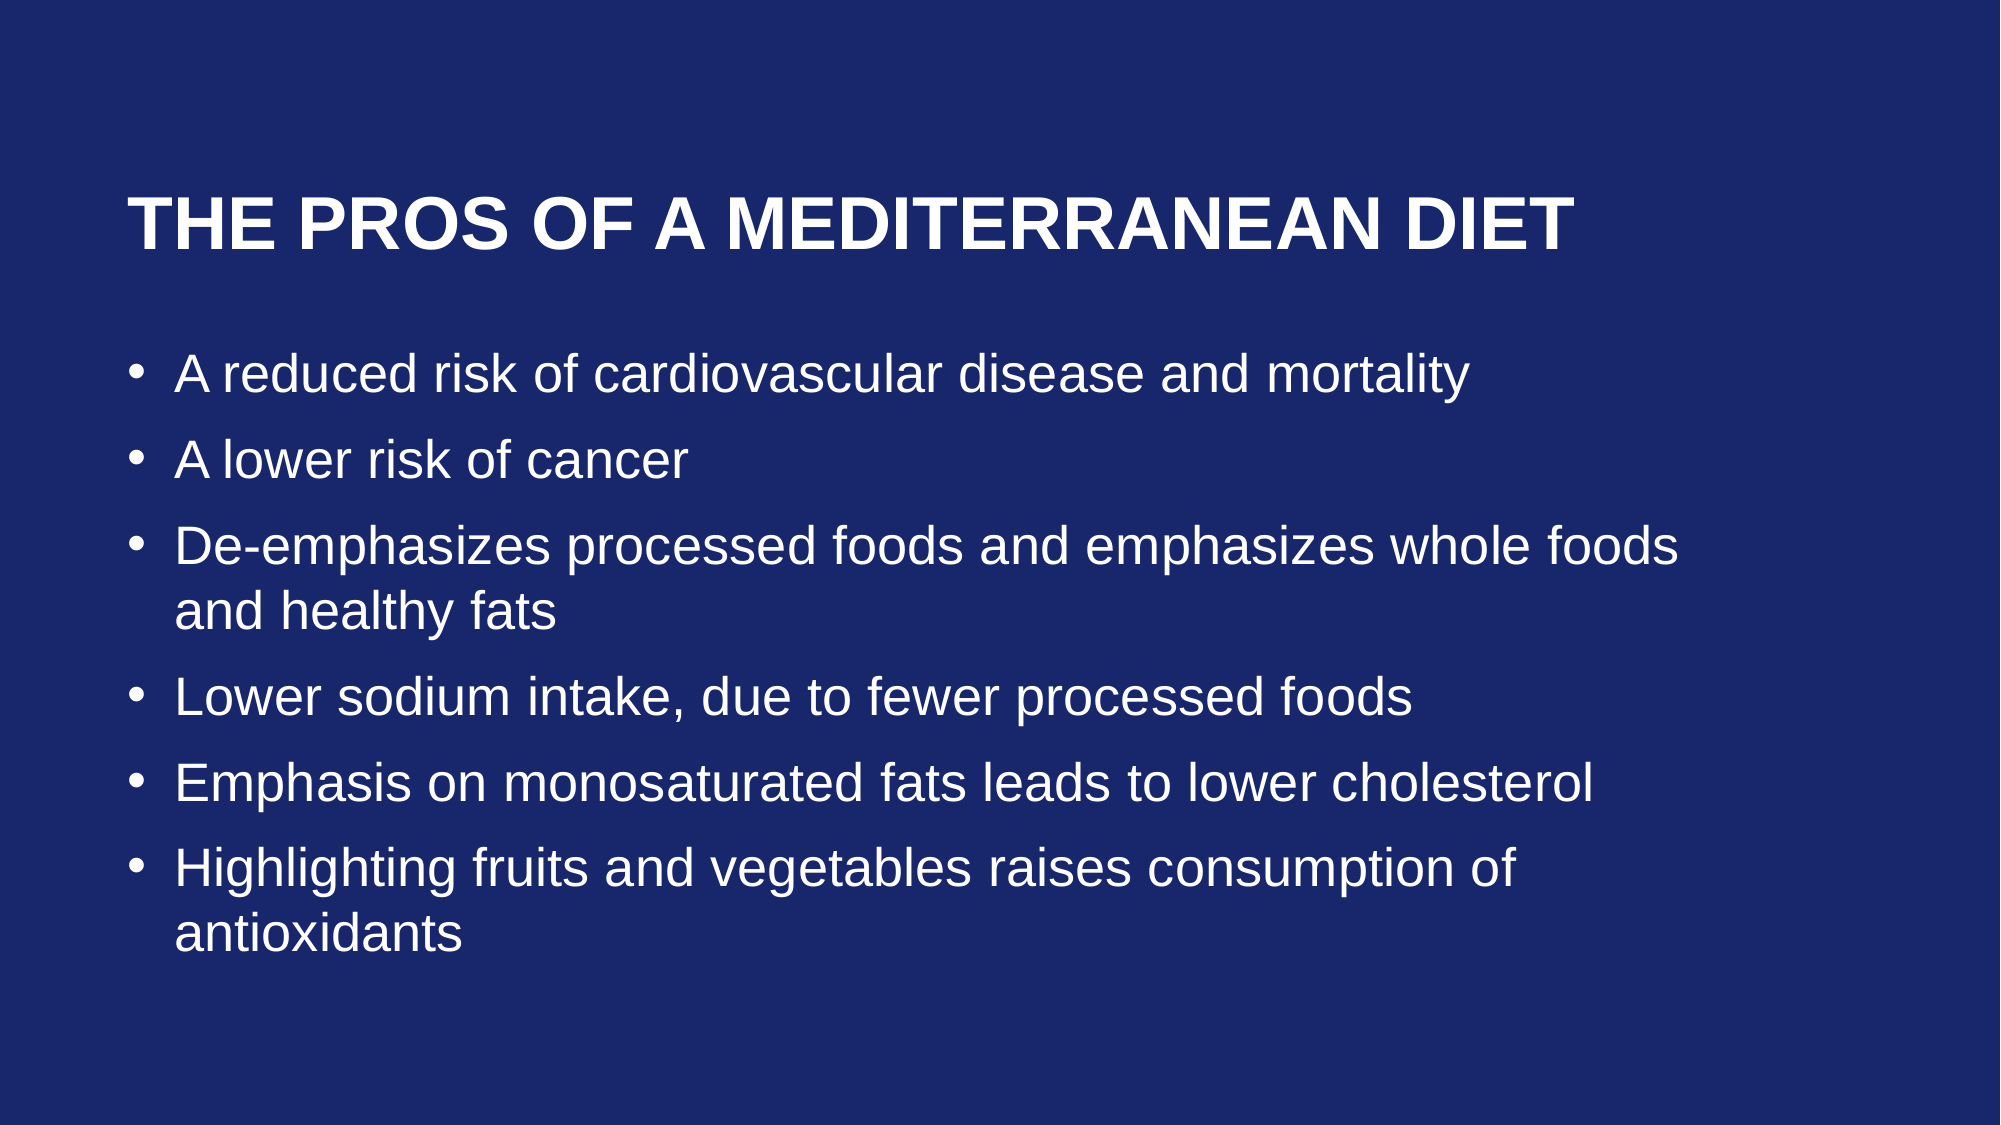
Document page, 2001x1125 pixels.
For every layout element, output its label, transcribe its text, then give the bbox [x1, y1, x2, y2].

title The Pros of a Mediterranean Diet [112, 99, 1775, 339]
list A reduced risk of cardiovascular disease and mortality A lower risk of cancer De-emphasizes processed foods and emphasizes whole foods and healthy fats Lower sodium intake, due to fewer processed foods Emphasis on monosaturated fats leads to lower cholesterol Highlighting fruits and vegetables raises consumption of antioxidants [112, 351, 1775, 950]
